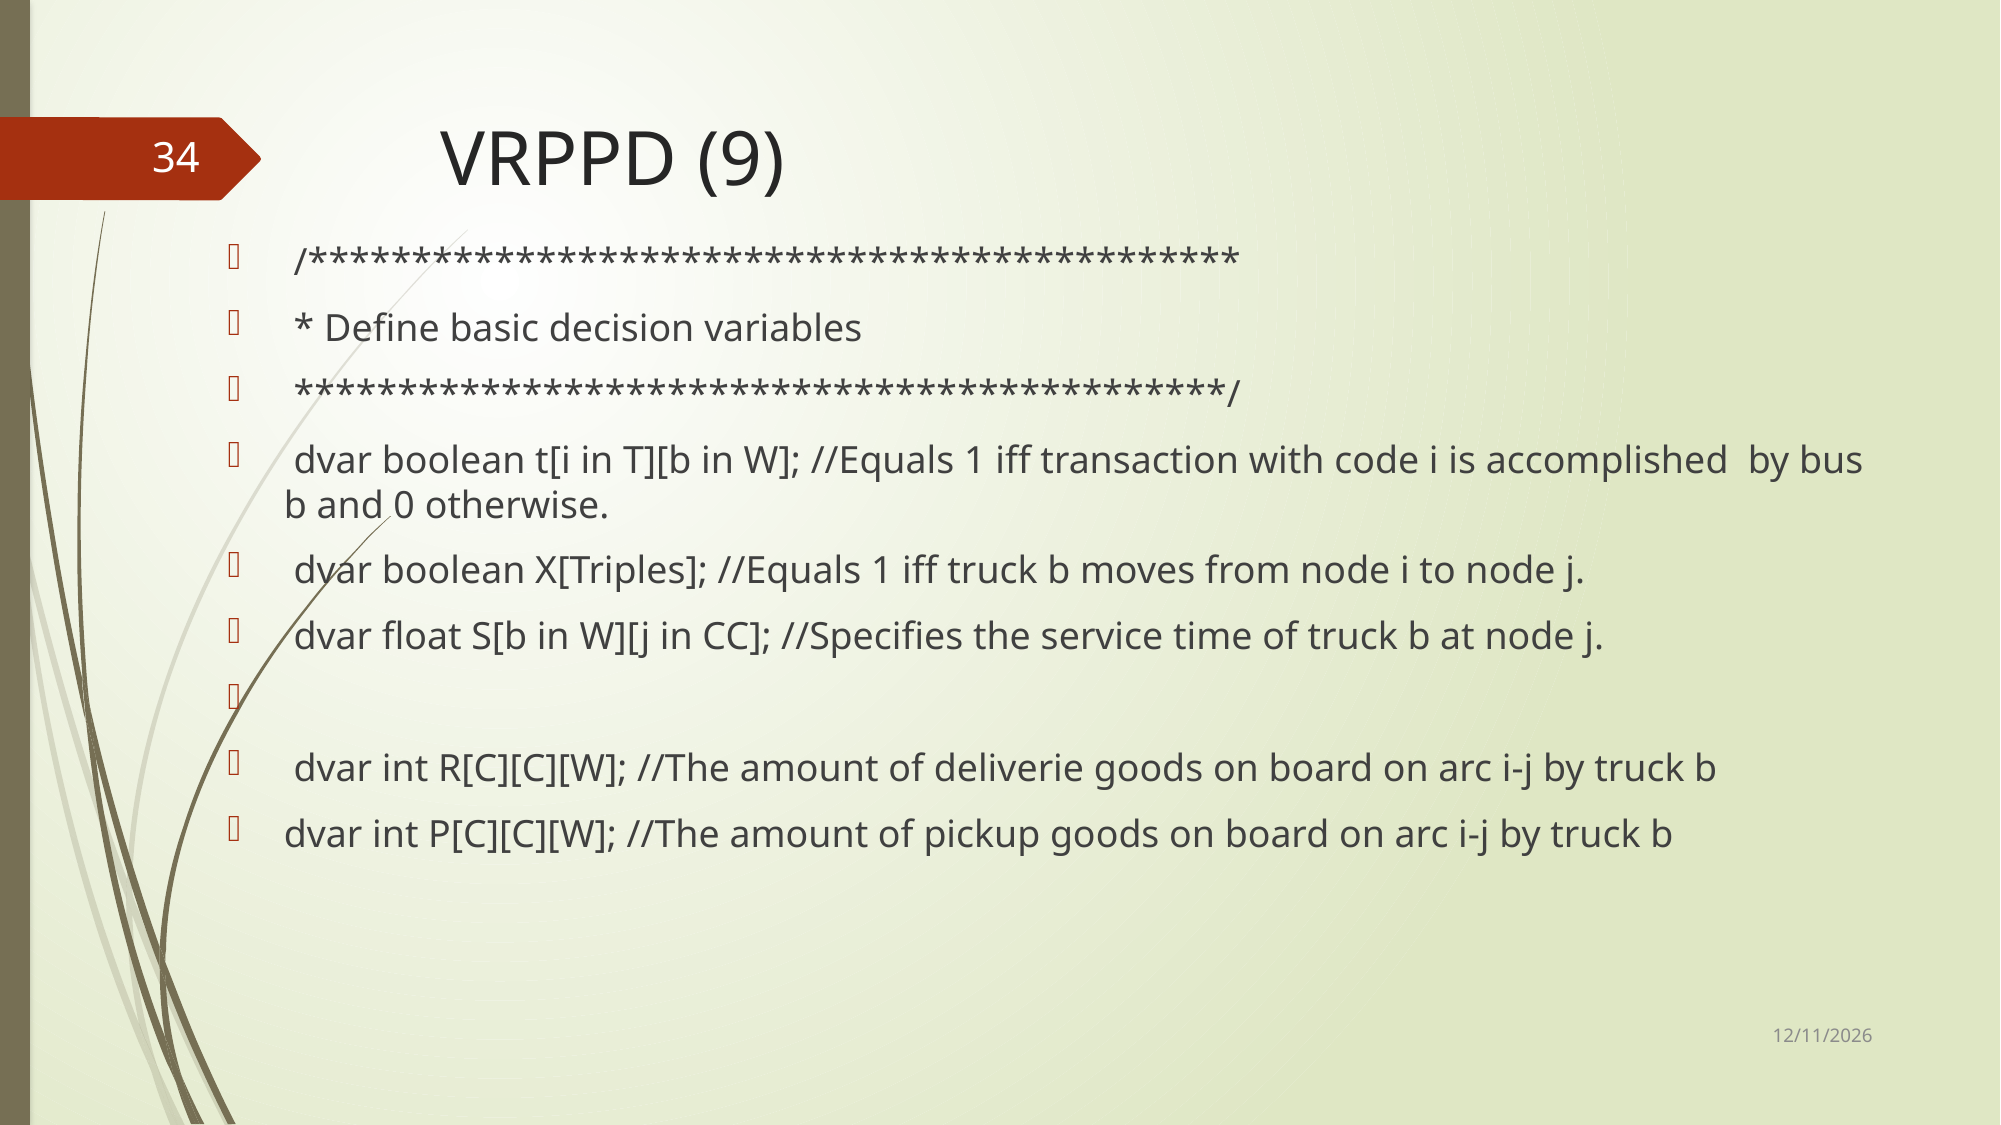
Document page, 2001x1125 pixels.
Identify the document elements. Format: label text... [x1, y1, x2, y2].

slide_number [1699, 1005, 1888, 1067]
title VRPPD (9) [425, 102, 1888, 230]
slide_number 34 [87, 129, 216, 190]
list /********************************************* * Define basic decision variables *********************************************/ dvar boolean t[i in T][b in W]; //Equals 1 iff transaction with code i is accomplished by bus b and 0 otherwise. dvar boolean X[Triples]; //Equals 1 iff truck b moves from node i to node j. dvar float S[b in W][j in CC]; //Specifies the service time of truck b at node j. dvar int R[C][C][W]; //The amount of deliverie goods on board on arc i-j by truck b dvar int P[C][C][W]; //The amount of pickup goods on board on arc i-j by truck b [212, 230, 1888, 970]
